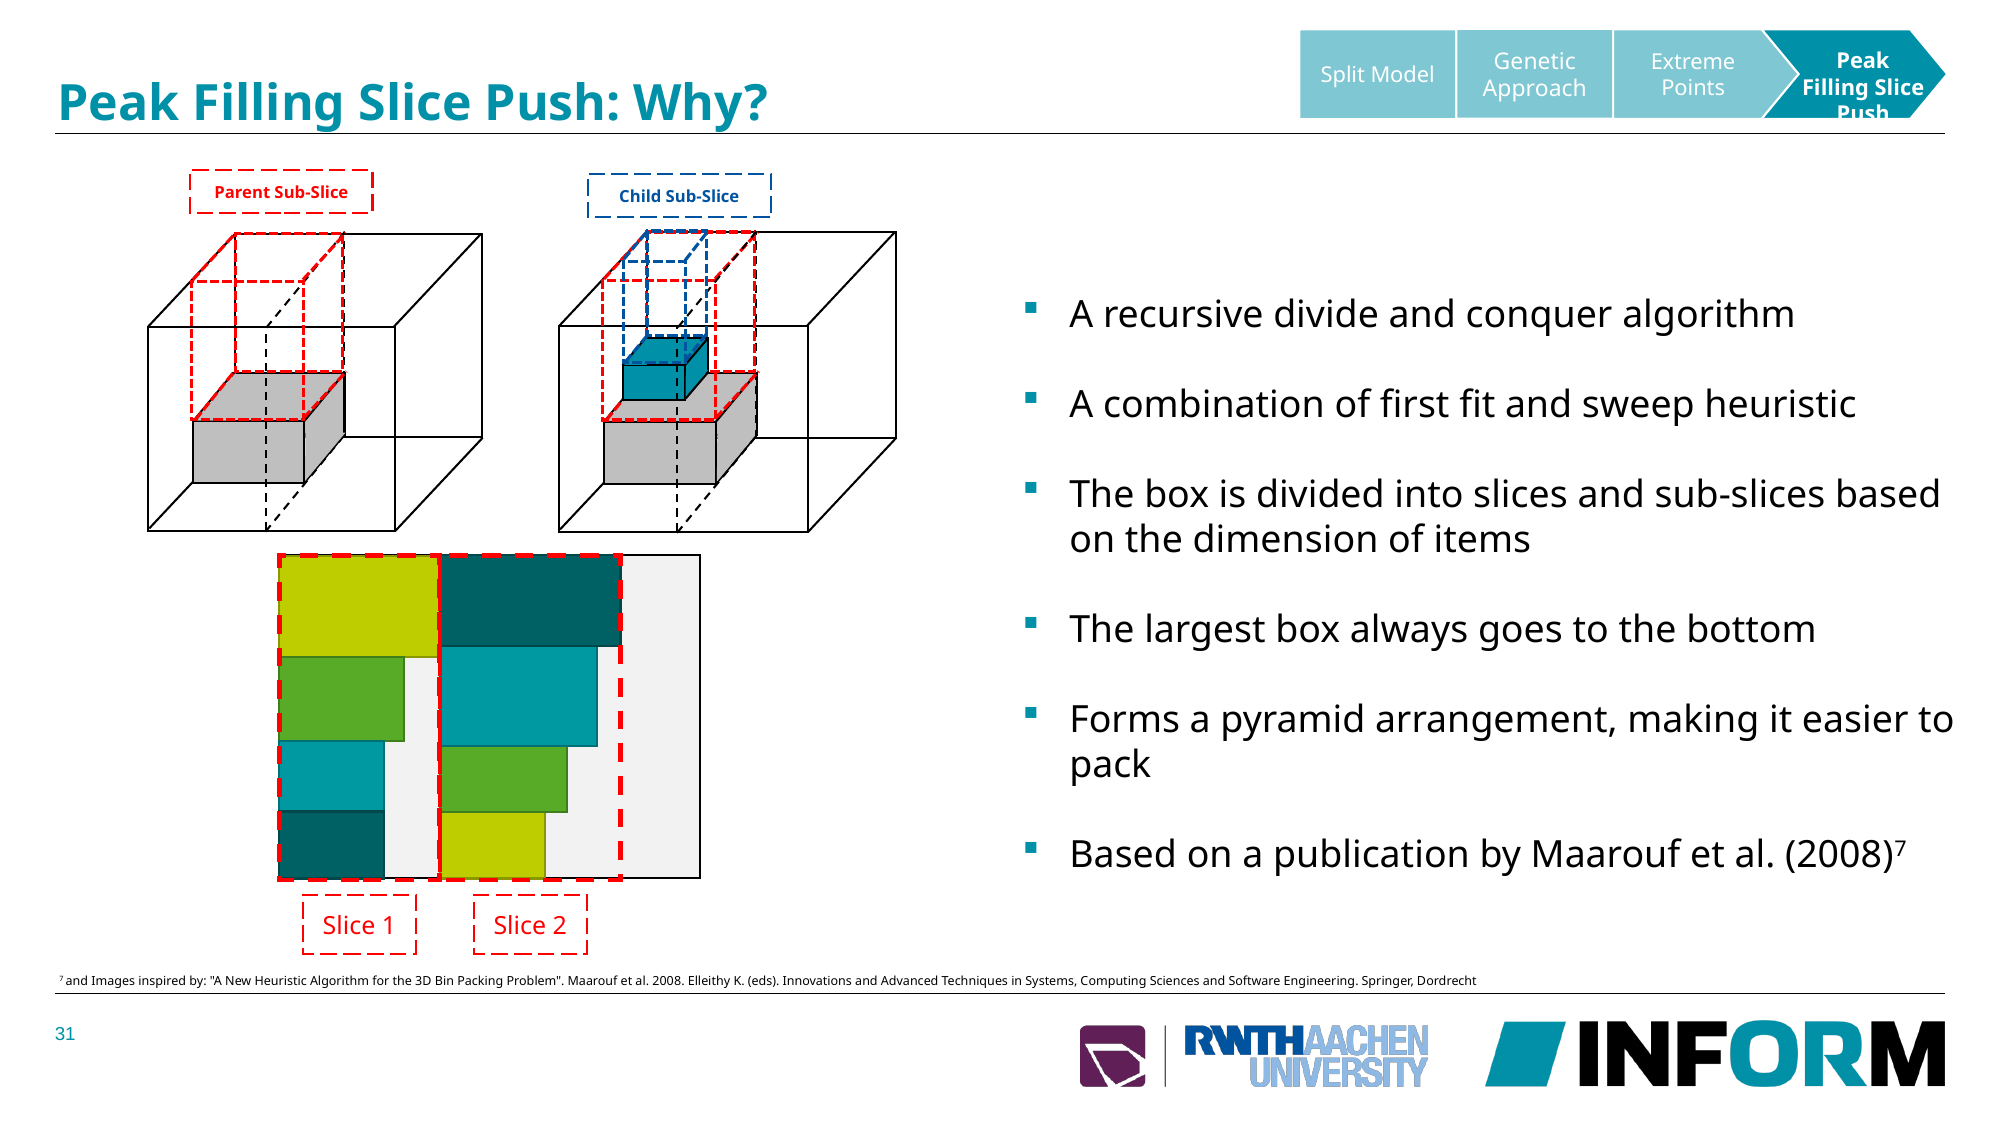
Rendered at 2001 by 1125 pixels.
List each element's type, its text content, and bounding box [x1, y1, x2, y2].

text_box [147, 169, 483, 532]
text_box A recursive divide and conquer algorithm A combination of first fit and sweep heuristic The box is divided into slices and sub-slices based on the dimension of items The largest box always goes to the bottom Forms a pyramid arrangement, making it easier to pack Based on a publication by Maarouf et al. (2008)7 [1007, 187, 2000, 978]
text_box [1300, 29, 1948, 119]
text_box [279, 555, 700, 954]
title Peak Filling Slice Push: Why? [42, 70, 1948, 143]
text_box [558, 173, 896, 533]
text_box 7 and Images inspired by: "A New Heuristic Algorithm for the 3D Bin Packing Problem". Maarouf et al. 2008. Elleithy K. (eds). Innovations and Advanced Techniques in Systems, Computing Sciences and Software Engineering. Springer, Dordrecht [44, 965, 1520, 996]
picture [1080, 1025, 1428, 1087]
picture [1485, 1020, 1945, 1087]
